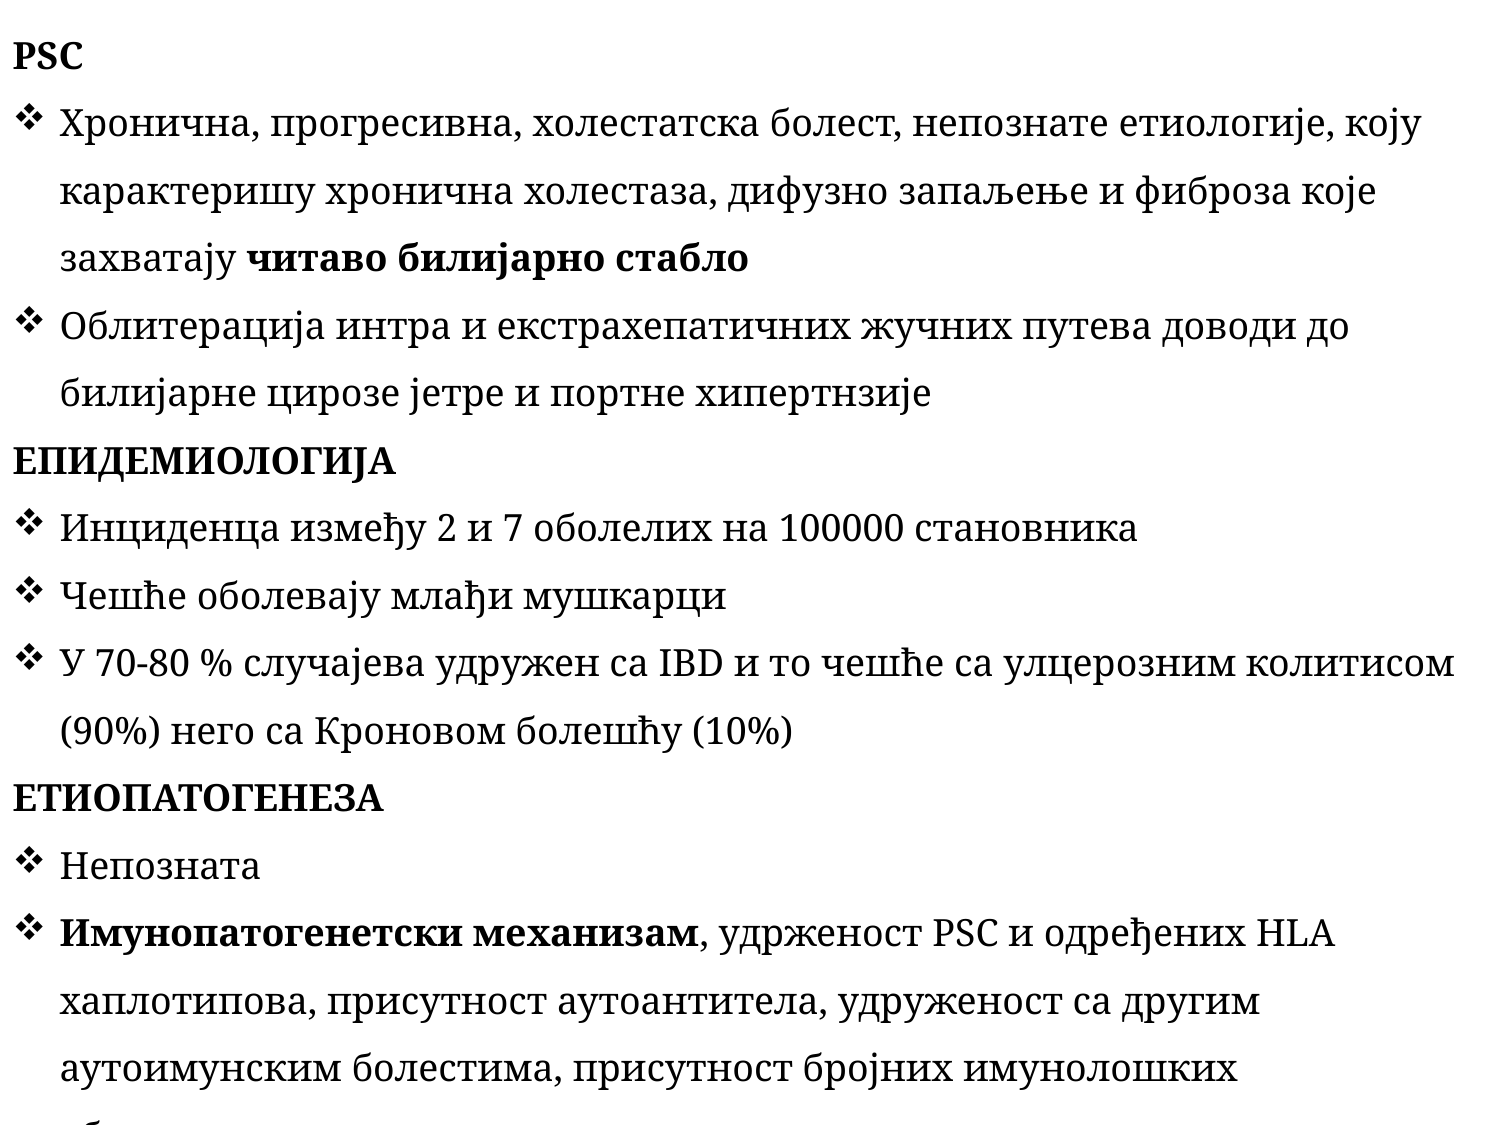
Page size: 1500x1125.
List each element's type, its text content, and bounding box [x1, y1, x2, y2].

text_box PSC Хронична, прогресивна, холестатска болест, непознате етиологије, коју карактеришу хронична холестаза, дифузно запаљење и фиброза које захватају читаво билијарно стабло Облитерација интра и екстрахепатичних жучних путева доводи до билијарне цирозе јетре и портне хипертнзије ЕПИДЕМИОЛОГИЈА Инциденца између 2 и 7 оболелих на 100000 становника Чешће оболевају млађи мушкарци У 70-80 % случајева удружен са IBD и то чешће са улцерозним колитисом (90%) него са Кроновом болешћу (10%) ЕТИОПАТОГЕНЕЗА Непозната Имунопатогенетски механизам, удрженост PSC и одређених HLA хаплотипова, присутност аутоантитела, удруженост са другим аутоимунским болестима, присутност бројних имунолошких абнормалности [0, 2, 1486, 1125]
